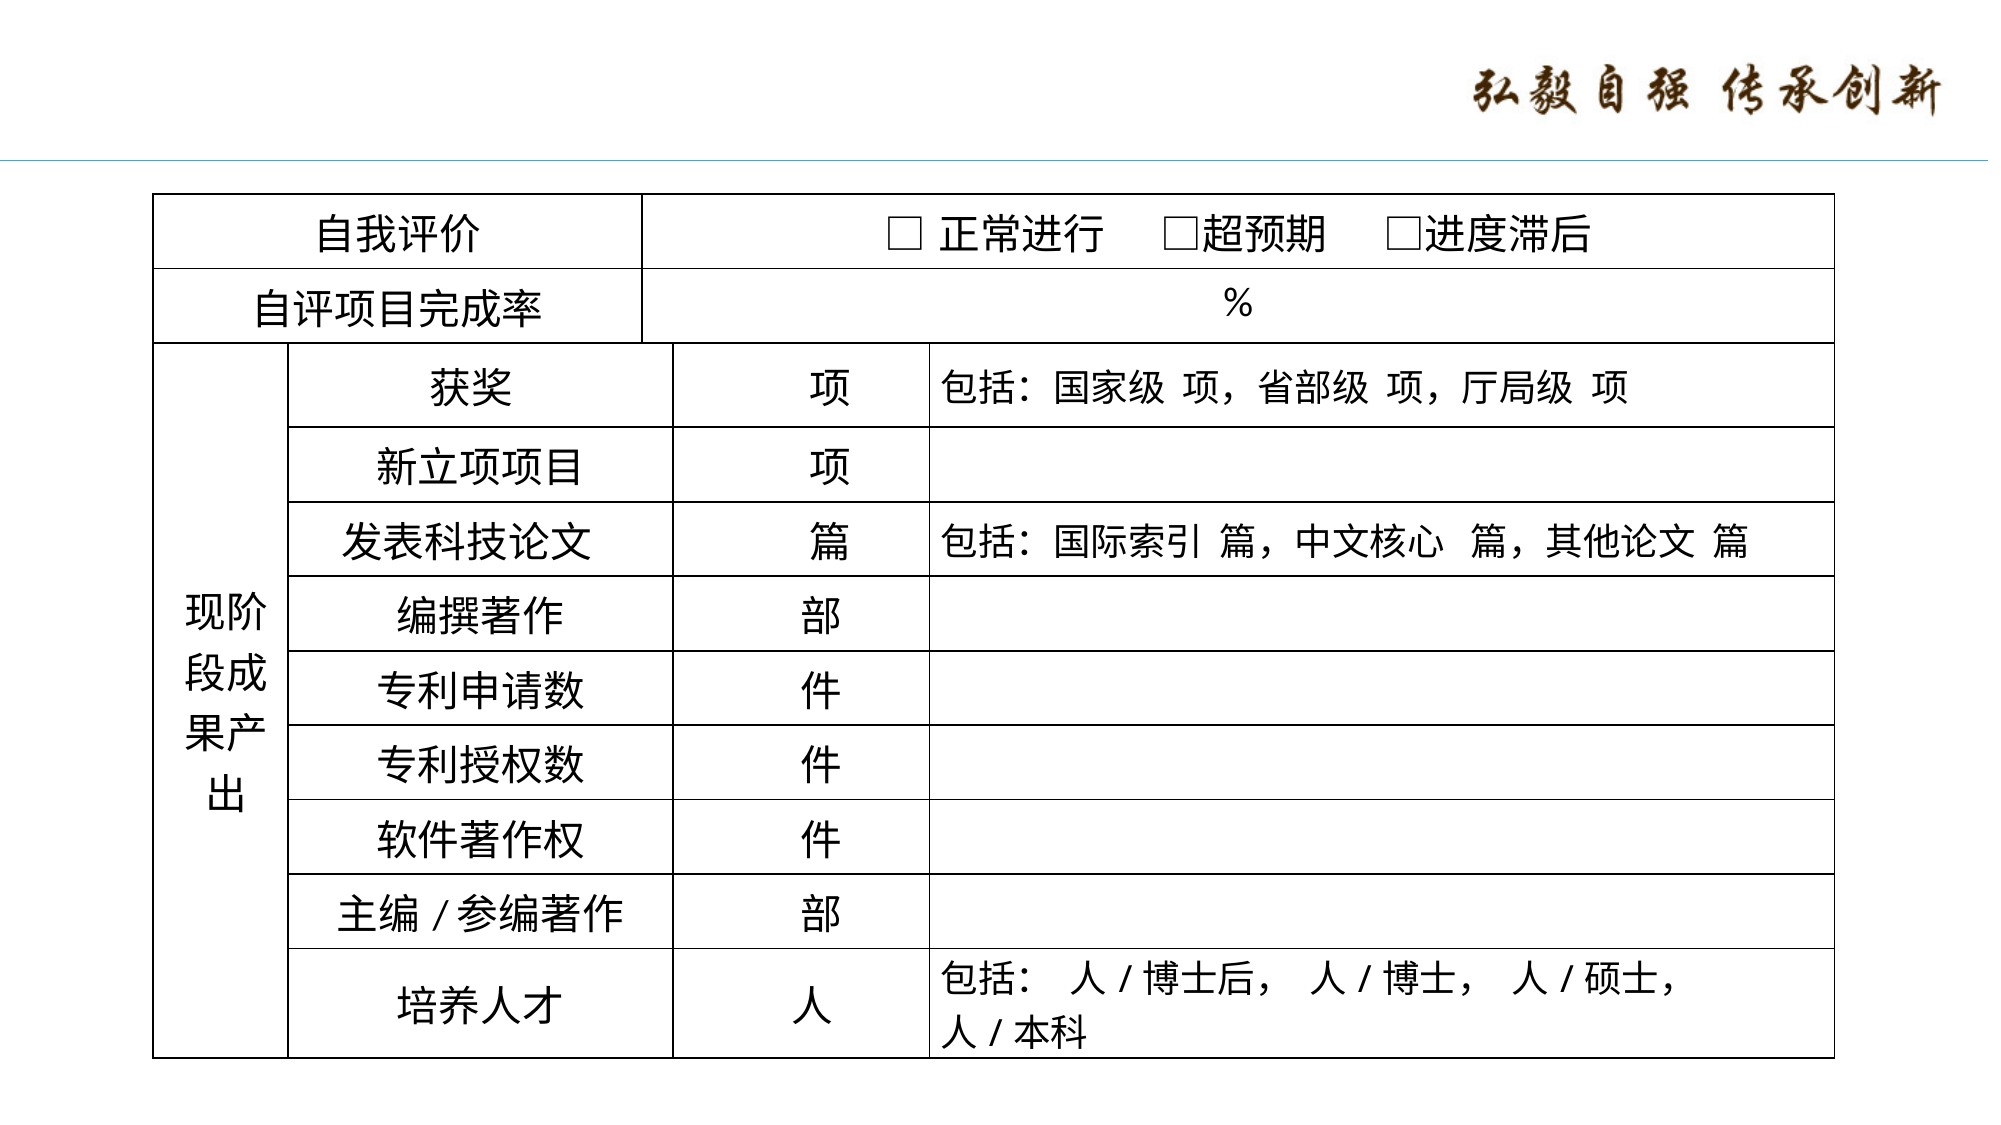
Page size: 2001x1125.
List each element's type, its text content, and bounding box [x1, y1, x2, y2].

table_cell 现阶段成果产出 [154, 344, 287, 1057]
table_cell 软件著作权 [289, 800, 672, 873]
table_cell % [643, 269, 1834, 342]
table_header □正常进行 □超预期 □进度滞后 [643, 195, 1834, 268]
picture [1443, 24, 1988, 160]
table_cell 人 [674, 949, 929, 1057]
table_header 自我评价 [154, 195, 641, 268]
table_cell 主编/参编著作 [289, 875, 672, 948]
table_cell 件 [674, 652, 929, 724]
table_cell 发表科技论文 [289, 503, 672, 575]
table_cell 项 [674, 344, 929, 426]
table_cell 自评项目完成率 [154, 269, 641, 342]
table_cell 获奖 [289, 344, 672, 426]
table_cell 包括：国家级 项，省部级 项，厅局级 项 [930, 344, 1834, 426]
table_cell 项 [674, 428, 929, 501]
table_cell 新立项项目 [289, 428, 672, 501]
table_cell 培养人才 [289, 949, 672, 1057]
table_cell [930, 726, 1834, 799]
table_cell 篇 [674, 503, 929, 575]
table_cell 编撰著作 [289, 577, 672, 650]
table_cell [930, 800, 1834, 873]
table_cell 专利申请数 [289, 652, 672, 724]
table_cell 专利授权数 [289, 726, 672, 799]
table_cell 件 [674, 800, 929, 873]
table_cell [930, 428, 1834, 501]
table_cell 包括：国际索引 篇，中文核心 篇，其他论文 篇 [930, 503, 1834, 575]
table_cell [930, 652, 1834, 724]
table_cell 部 [674, 577, 929, 650]
table_cell 包括： 人/博士后， 人/博士， 人/硕士， 人/本科 [930, 949, 1834, 1057]
table_cell 件 [674, 726, 929, 799]
table_cell [930, 875, 1834, 948]
table_cell 部 [674, 875, 929, 948]
table_cell [930, 577, 1834, 650]
